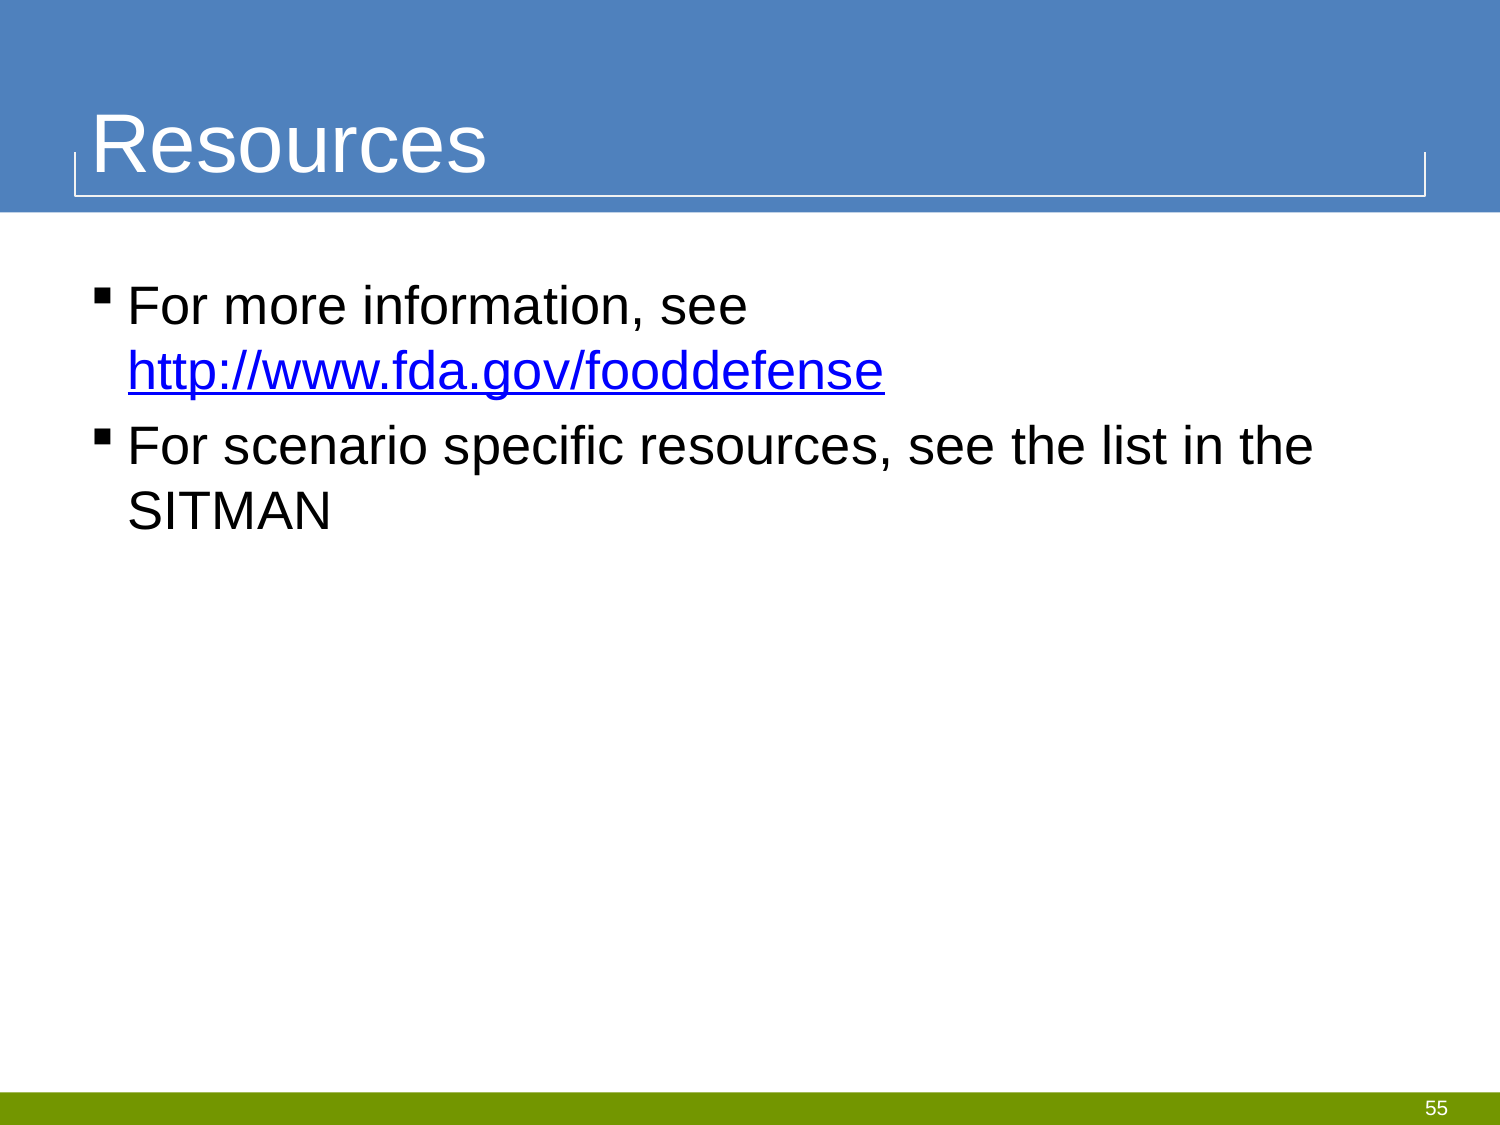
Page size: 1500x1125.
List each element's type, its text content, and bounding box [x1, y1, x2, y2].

title Resources [74, 44, 1426, 233]
list For more information, see http://www.fda.gov/fooddefense For scenario specific resources, see the list in the SITMAN [74, 262, 1426, 1006]
